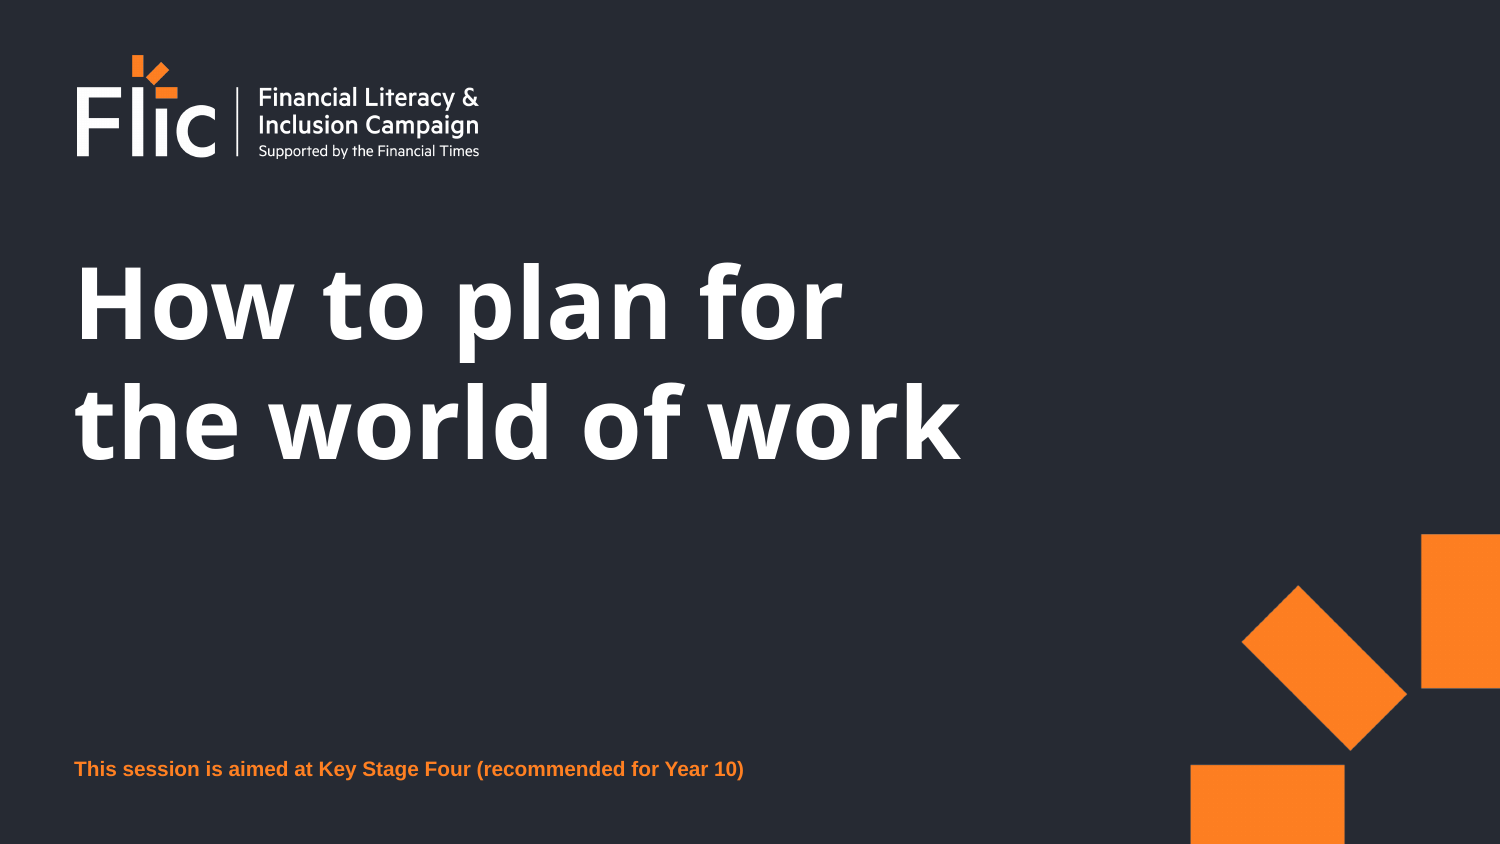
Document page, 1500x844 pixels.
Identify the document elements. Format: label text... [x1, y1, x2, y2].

picture [77, 55, 479, 159]
text_box How to plan for the world of work [59, 205, 1023, 515]
text_box This session is aimed at Key Stage Four (recommended for Year 10) [59, 743, 1156, 794]
picture [1191, 535, 1500, 844]
